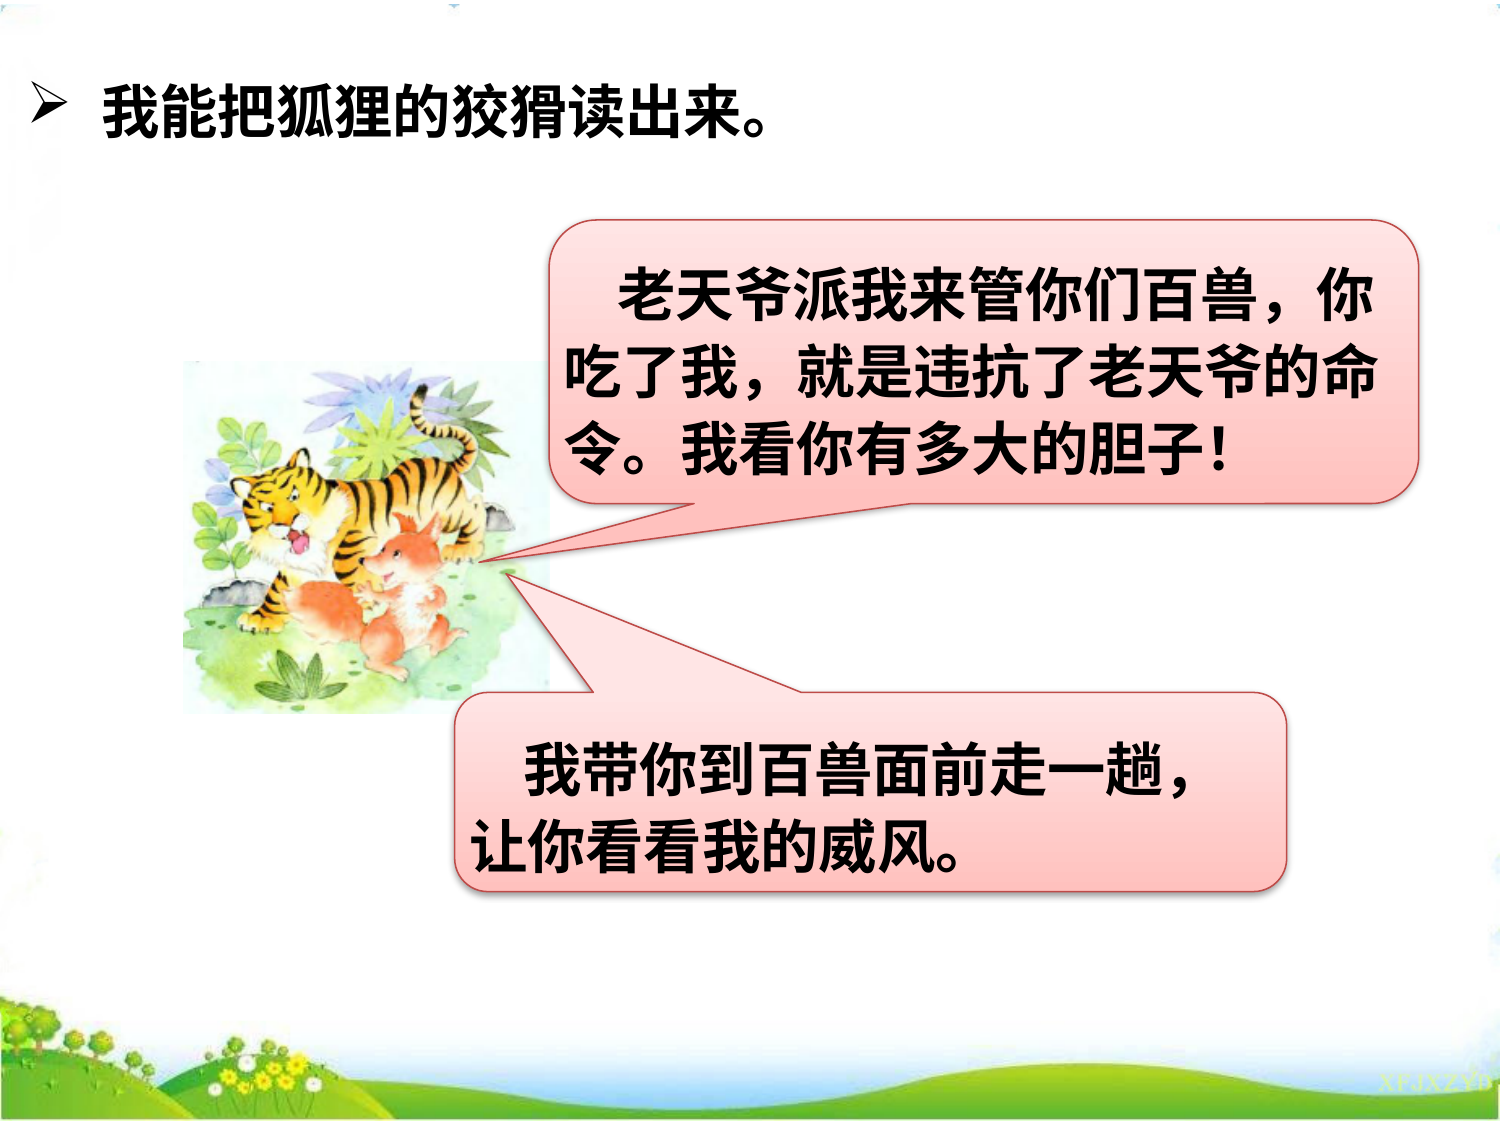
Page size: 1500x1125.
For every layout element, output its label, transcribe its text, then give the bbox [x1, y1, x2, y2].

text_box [548, 219, 1429, 504]
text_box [454, 692, 1287, 892]
text_box 我能把狐狸的狡猾读出来。 [11, 46, 1395, 153]
picture [0, 4, 1500, 1121]
